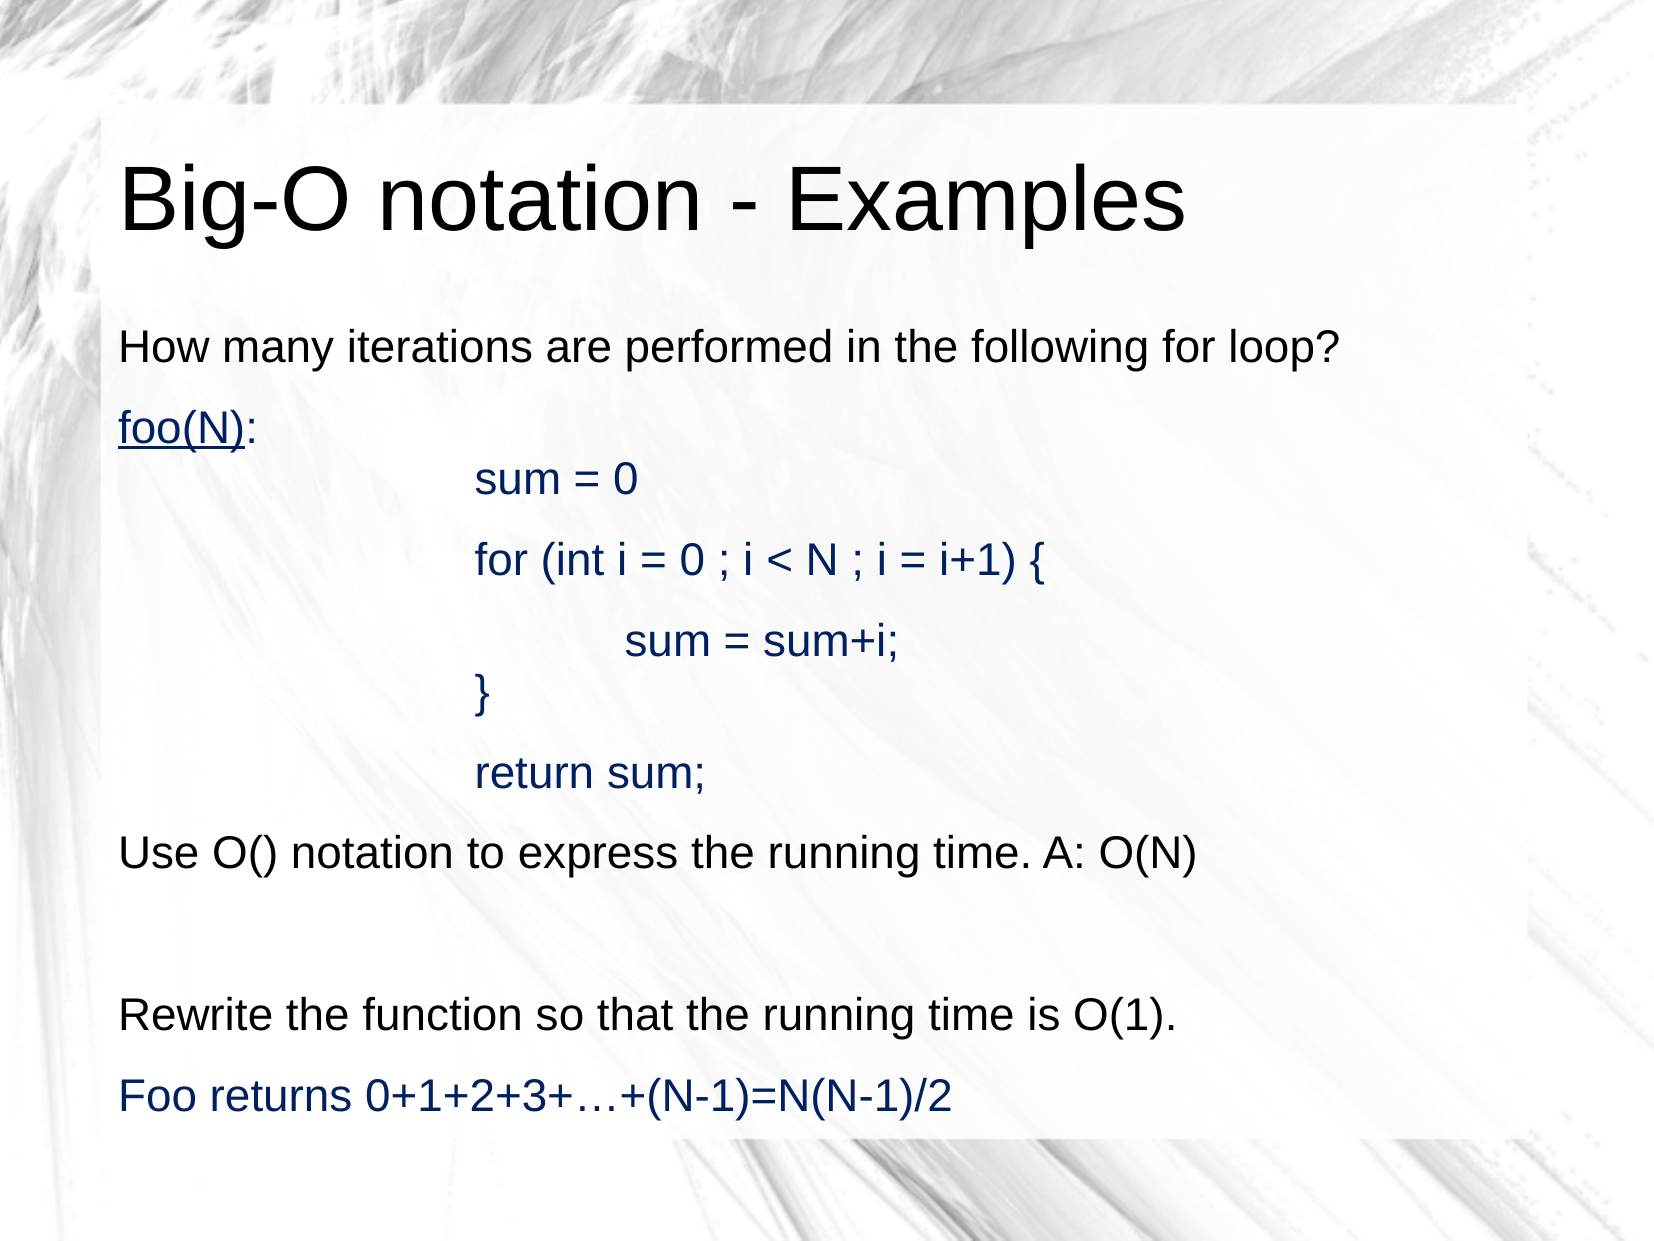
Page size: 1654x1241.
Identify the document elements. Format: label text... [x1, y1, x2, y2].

title Big-O notation - Examples [118, 112, 1506, 281]
list How many iterations are performed in the following for loop? foo(N): sum = 0 for (int i = 0 ; i < N ; i = i+1) { sum = sum+i; } return sum; Use O() notation to express the running time. A: O(N) Rewrite the function so that the running time is O(1). Foo returns 0+1+2+3+…+(N-1)=N(N-1)/2 [118, 319, 1571, 1109]
picture [0, 0, 1654, 1241]
